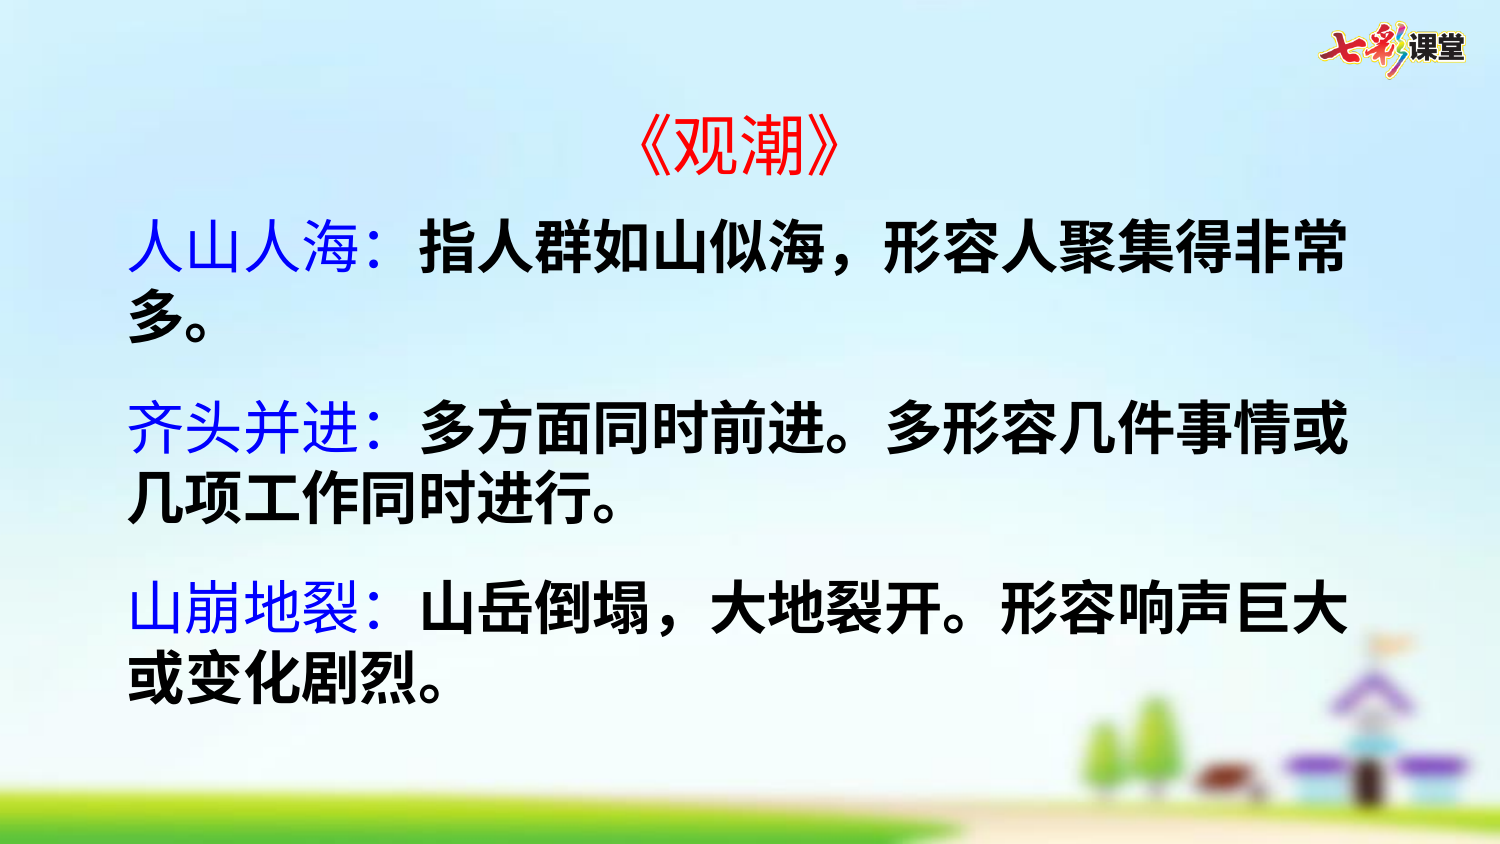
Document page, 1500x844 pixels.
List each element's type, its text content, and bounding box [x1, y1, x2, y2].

text_box 《观潮》 [591, 95, 889, 191]
text_box 山崩地裂：山岳倒塌，大地裂开。形容响声巨大或变化剧烈。 [112, 563, 1418, 719]
text_box 齐头并进：多方面同时前进。多形容几件事情或几项工作同时进行。 [112, 383, 1418, 539]
text_box 人山人海：指人群如山似海，形容人聚集得非常多。 [112, 202, 1400, 358]
picture [0, 0, 1500, 844]
